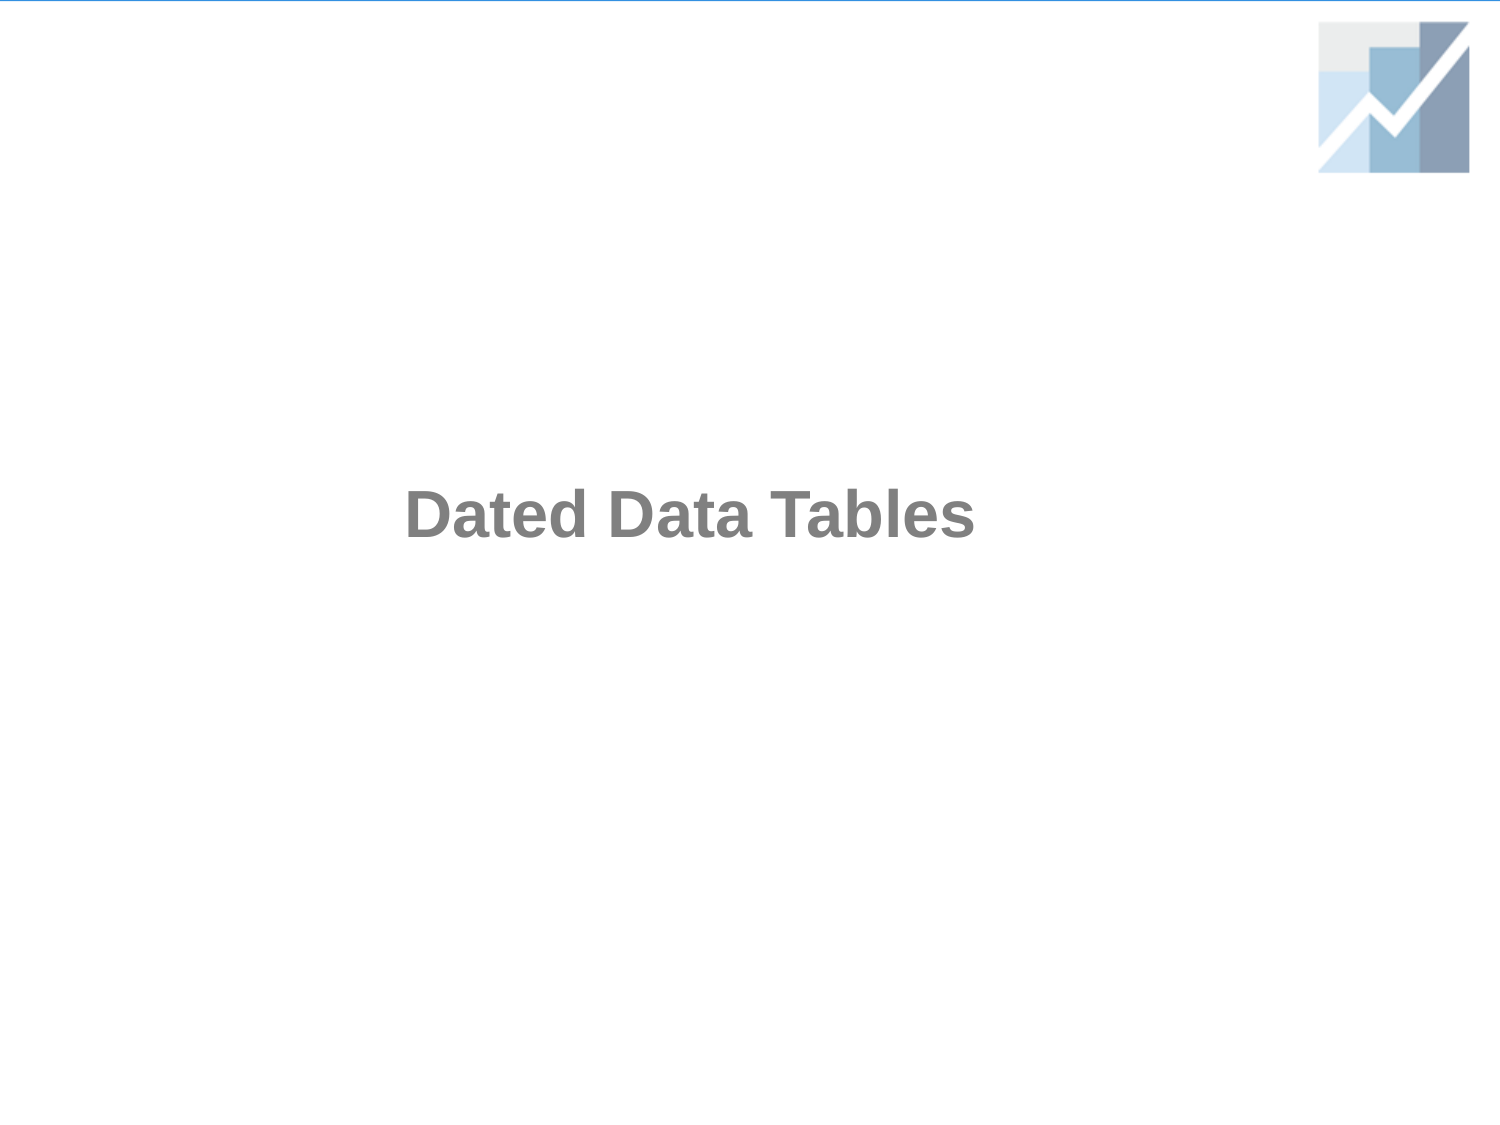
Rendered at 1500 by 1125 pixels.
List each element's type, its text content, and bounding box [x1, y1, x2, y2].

subtitle Dated Data Tables [63, 463, 1318, 727]
picture [1300, 11, 1479, 181]
